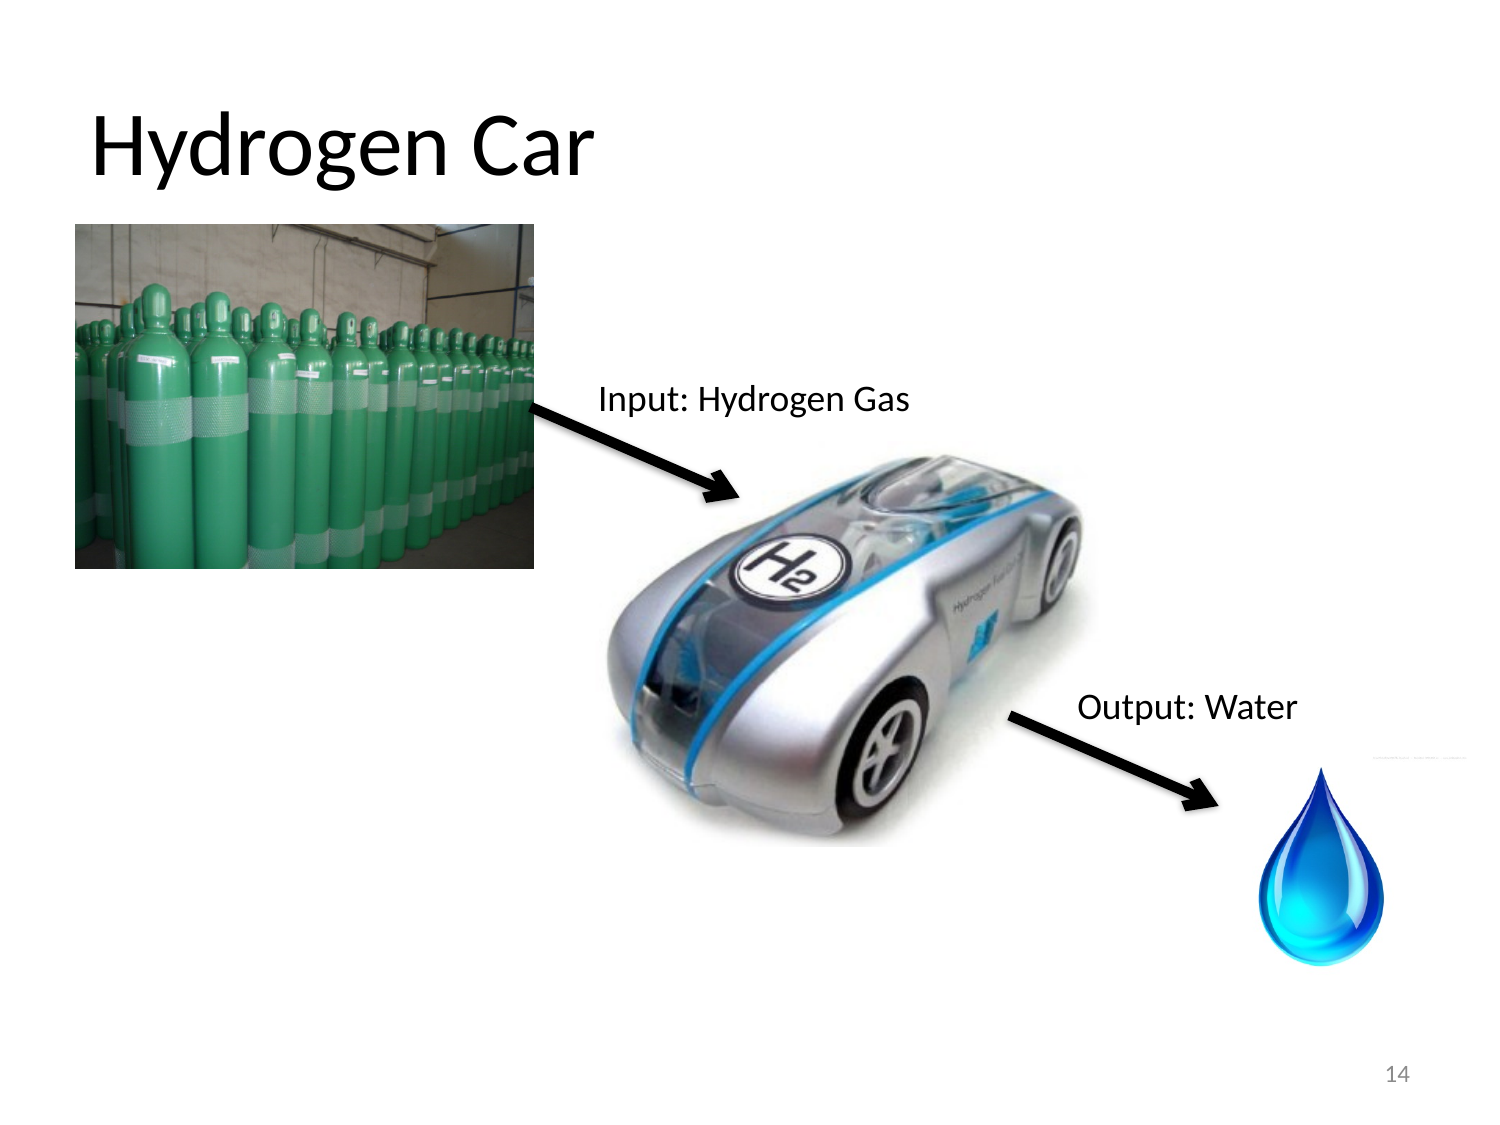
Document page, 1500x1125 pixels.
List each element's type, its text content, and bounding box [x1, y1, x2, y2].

text_box Output: Water [1216, 674, 1338, 735]
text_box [530, 406, 740, 498]
text_box Input: Hydrogen Gas [583, 366, 950, 427]
title Hydrogen Car [75, 45, 1425, 233]
picture [74, 224, 1467, 990]
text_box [1009, 715, 1219, 807]
slide_number 14 [1074, 1042, 1425, 1103]
